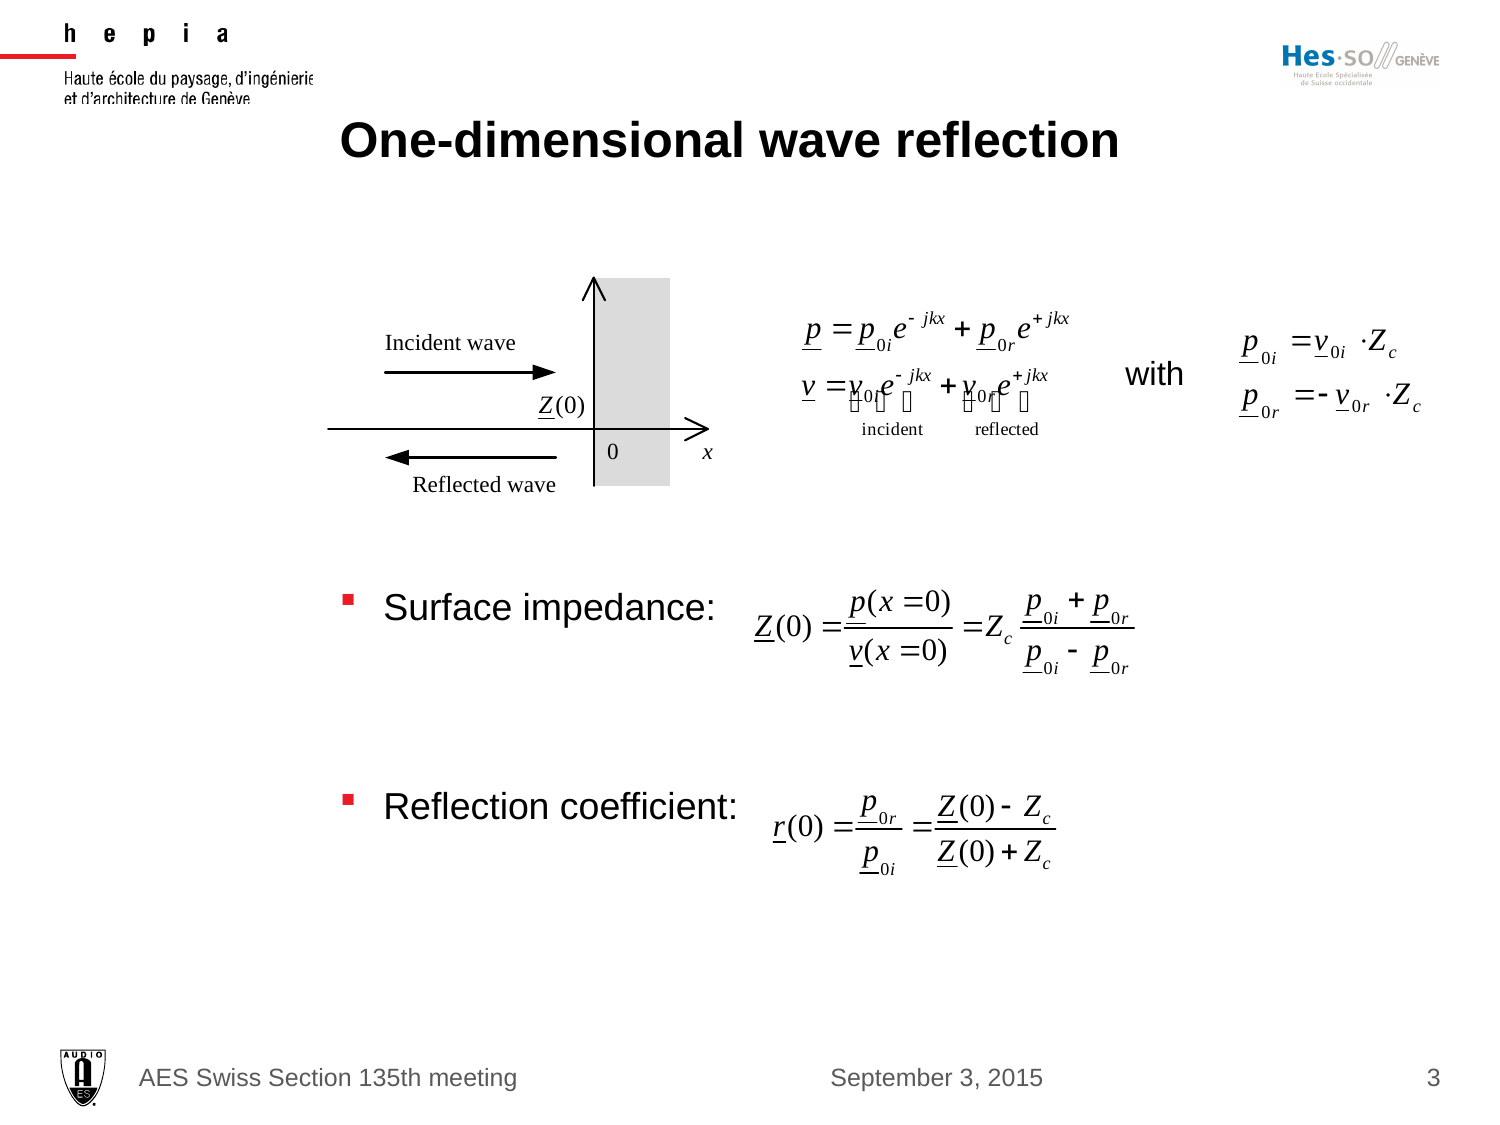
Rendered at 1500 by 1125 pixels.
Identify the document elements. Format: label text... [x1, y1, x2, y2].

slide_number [549, 1050, 1341, 1103]
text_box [1234, 320, 1428, 426]
picture [324, 273, 716, 503]
list Surface impedance: Reflection coefficient: [324, 275, 1441, 1038]
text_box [756, 779, 1070, 882]
picture [1281, 40, 1441, 87]
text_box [796, 302, 1077, 444]
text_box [749, 578, 1140, 681]
footer AES Swiss Section 135th meeting [123, 1050, 538, 1103]
text_box with [1110, 345, 1200, 400]
slide_number 3 [1352, 1050, 1441, 1103]
list One-dimensional wave reflection [324, 99, 1441, 264]
